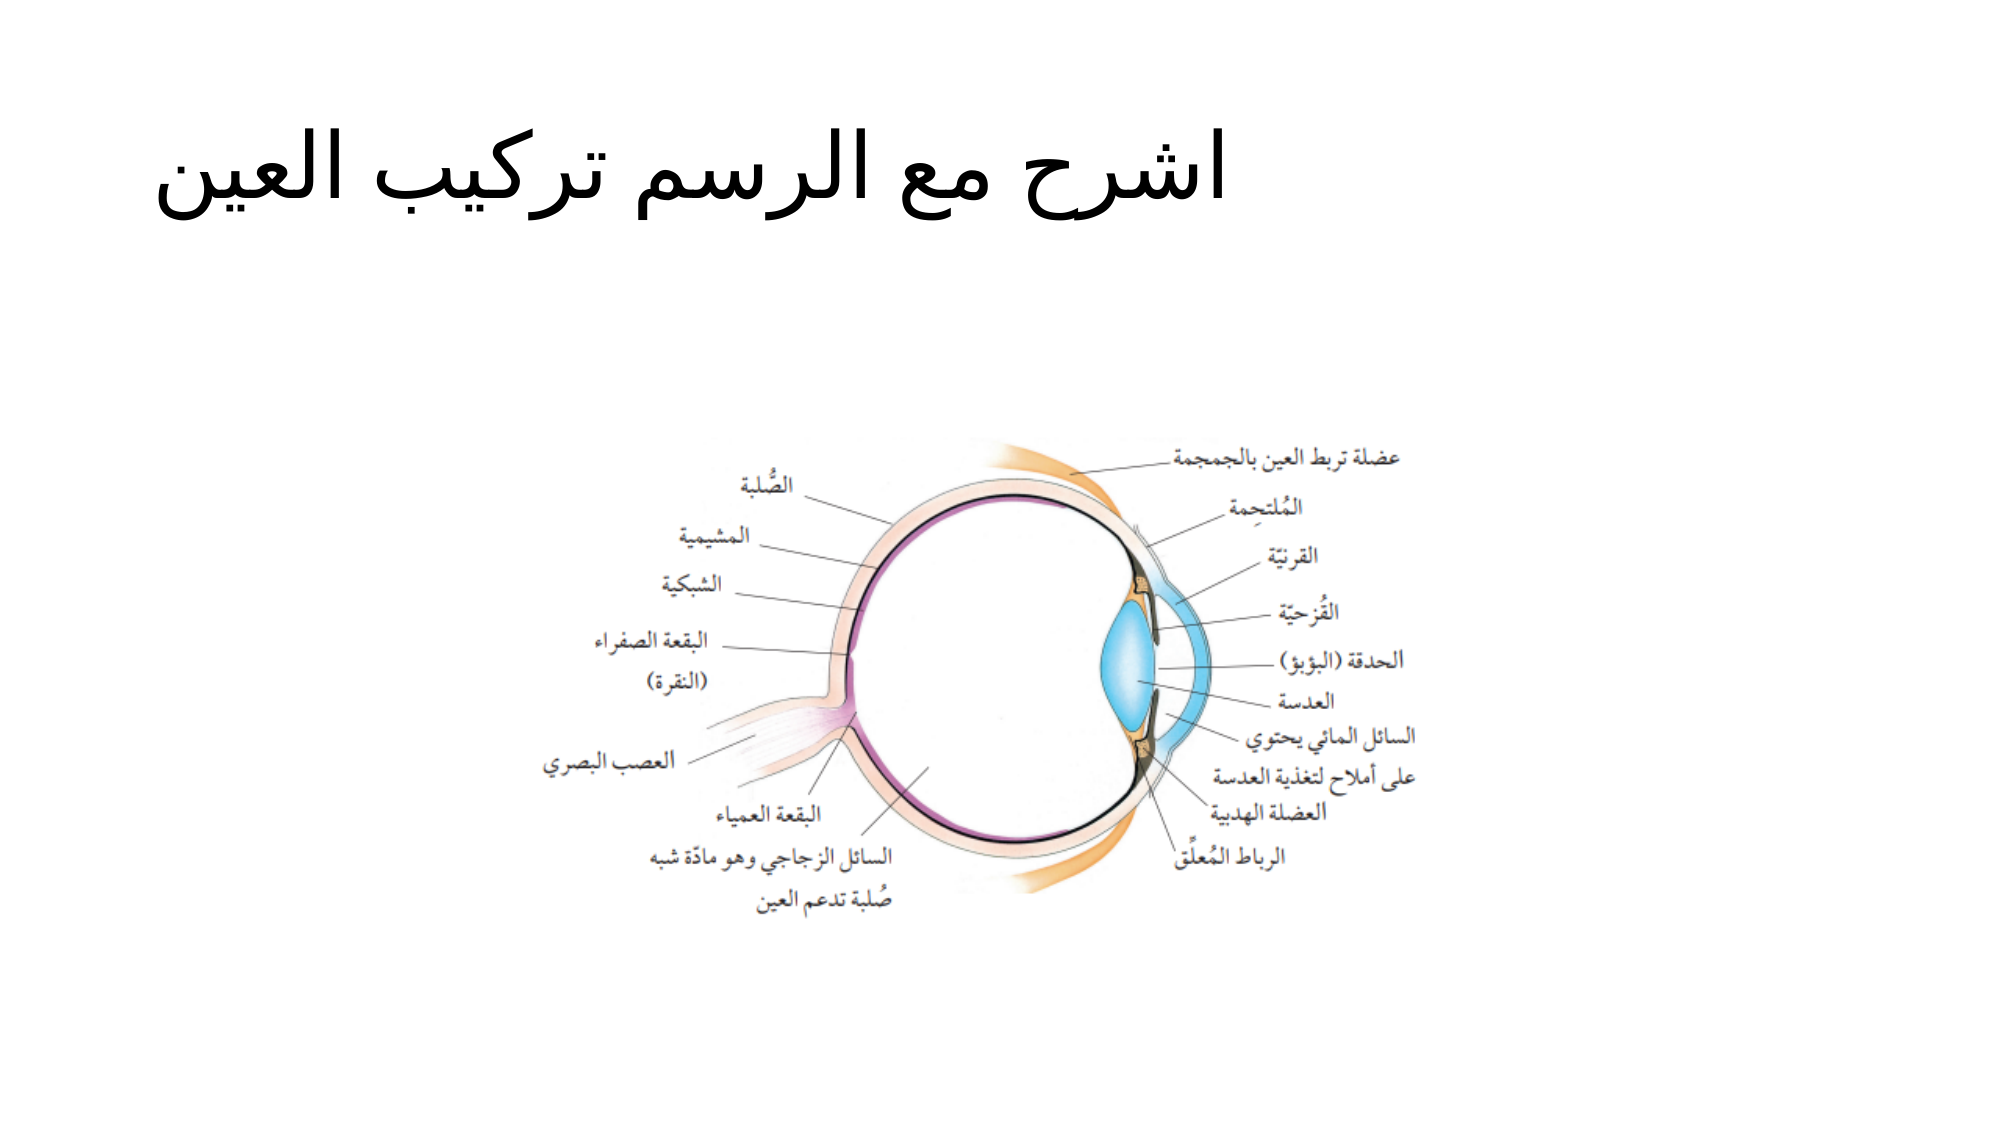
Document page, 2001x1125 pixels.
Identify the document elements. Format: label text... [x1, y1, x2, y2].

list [374, 391, 1626, 922]
title اشرح مع الرسم تركيب العين [137, 59, 1863, 278]
